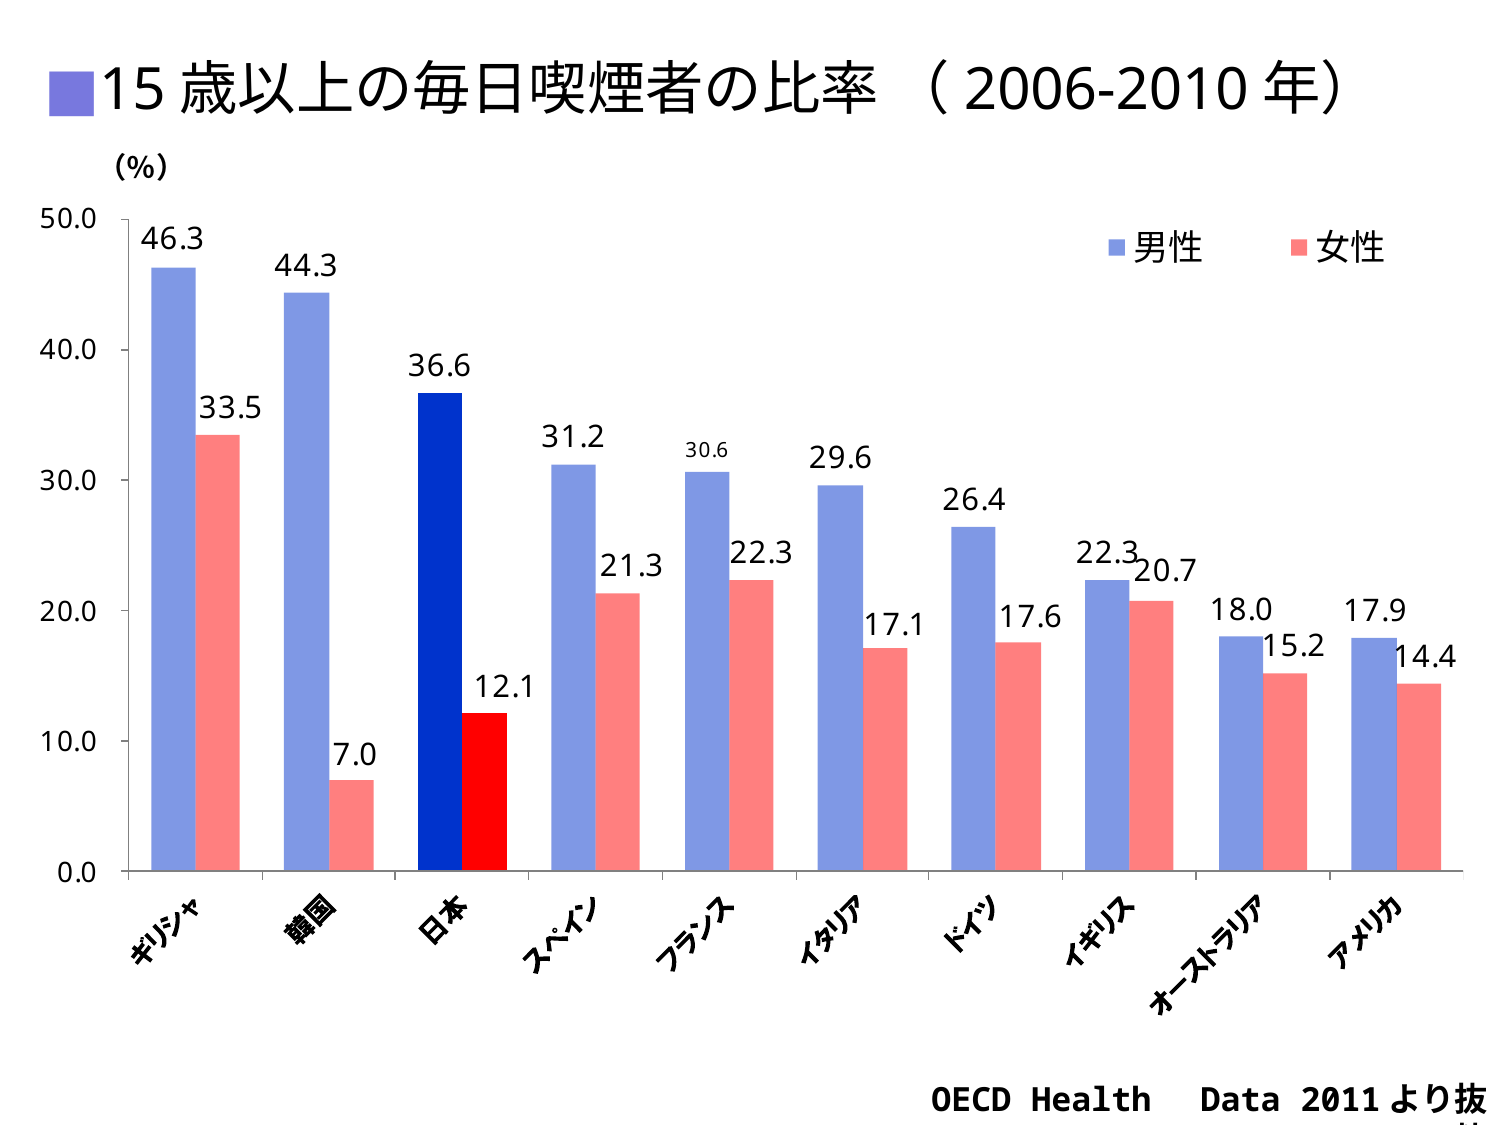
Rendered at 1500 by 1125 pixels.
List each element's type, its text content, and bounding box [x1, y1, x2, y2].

text_box OECD Health Data 2011より抜粋 [891, 1072, 1500, 1125]
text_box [29, 184, 1471, 1059]
text_box ■15歳以上の毎日喫煙者の比率 （2006-2010年） [29, 43, 1441, 129]
text_box （％） [75, 135, 208, 183]
